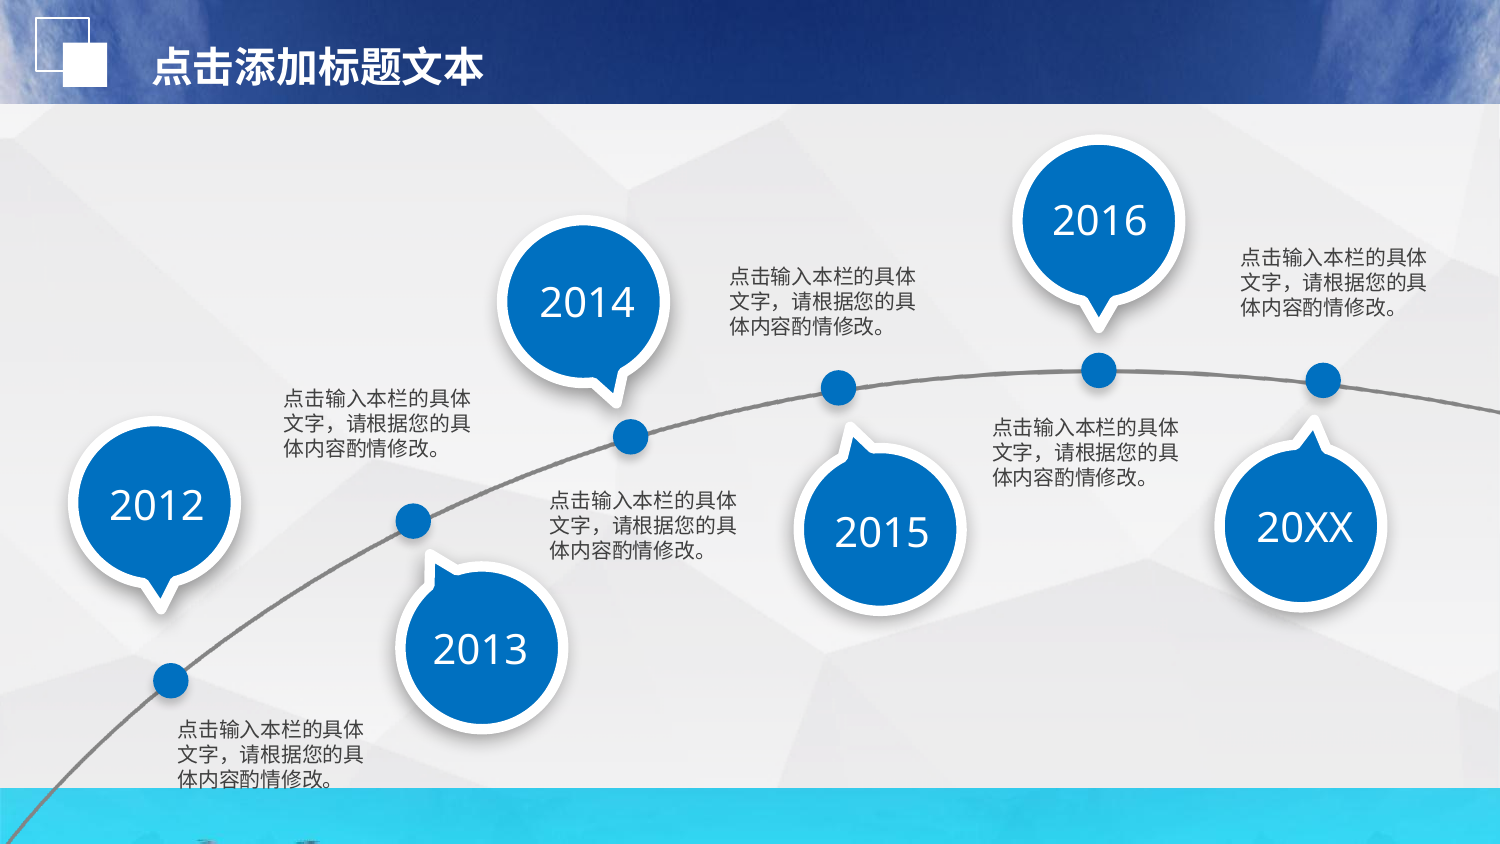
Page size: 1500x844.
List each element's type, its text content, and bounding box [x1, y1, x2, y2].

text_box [505, 219, 669, 409]
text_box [794, 422, 959, 612]
text_box 点击输入本栏的具体文字，请根据您的具体内容酌情修改。 [714, 256, 948, 332]
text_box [1220, 418, 1385, 608]
text_box 点击添加标题文本 [136, 33, 501, 99]
picture [0, 0, 1500, 844]
text_box 点击输入本栏的具体文字，请根据您的具体内容酌情修改。 [1226, 237, 1459, 327]
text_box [1017, 139, 1181, 329]
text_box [393, 542, 558, 732]
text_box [73, 420, 237, 610]
